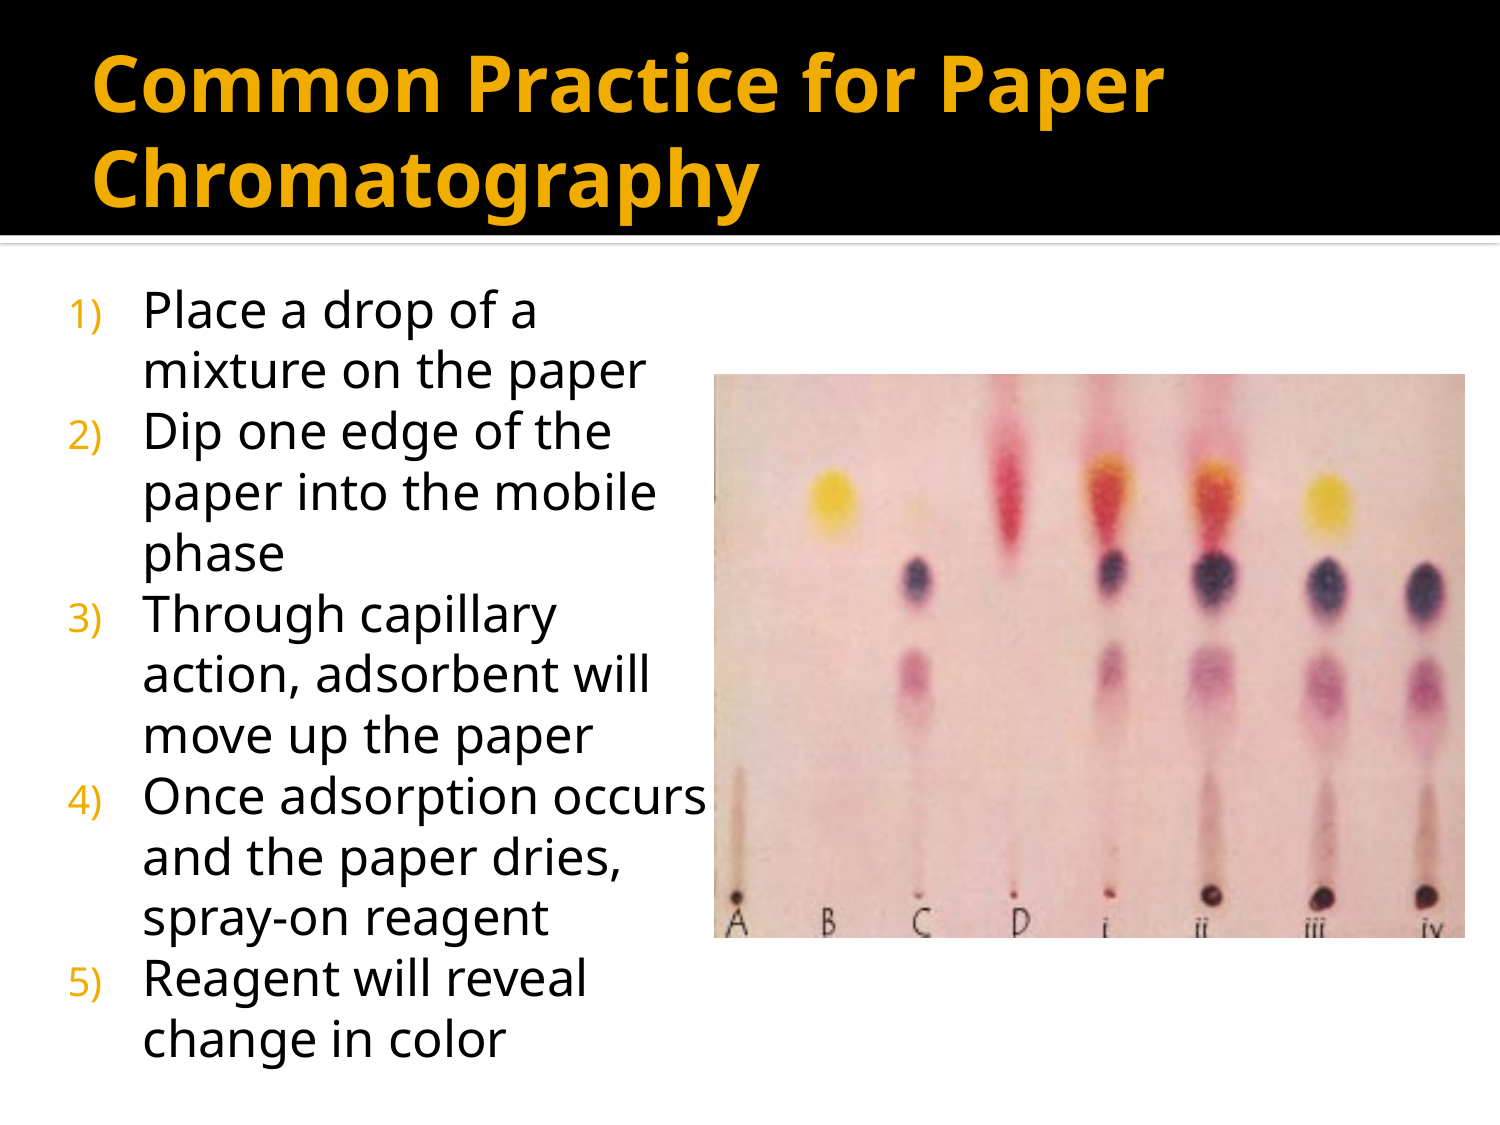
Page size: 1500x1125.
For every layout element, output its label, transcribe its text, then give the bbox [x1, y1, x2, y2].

list Place a drop of a mixture on the paper Dip one edge of the paper into the mobile phase Through capillary action, adsorbent will move up the paper Once adsorption occurs and the paper dries, spray-on reagent Reagent will reveal change in color [58, 262, 727, 1090]
title Common Practice for Paper Chromatography [75, 25, 1425, 231]
picture [714, 374, 1465, 938]
